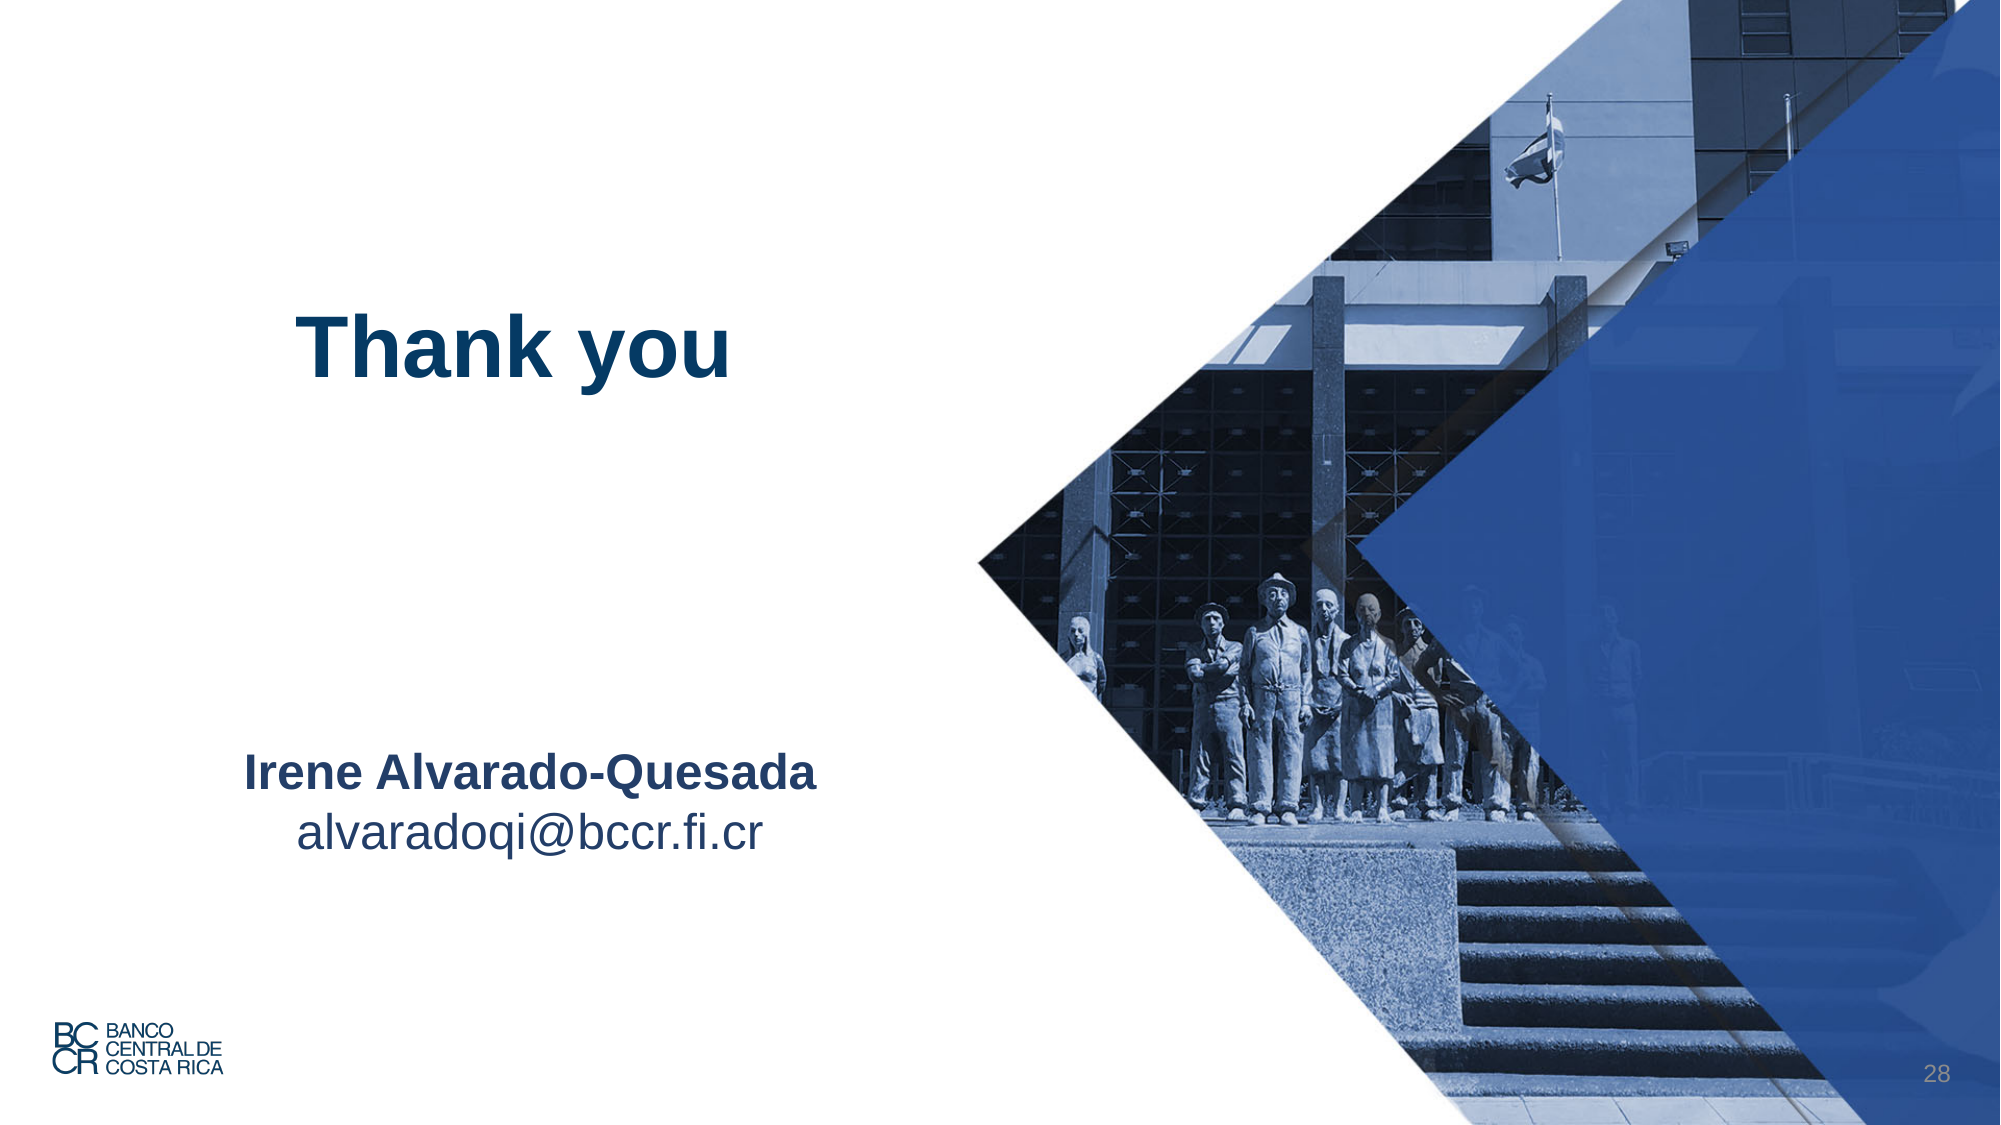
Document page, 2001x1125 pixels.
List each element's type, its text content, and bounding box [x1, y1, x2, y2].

slide_number 28 [1516, 1042, 1967, 1103]
text_box Thank you [281, 282, 780, 403]
text_box Irene Alvarado-Quesada alvaradoqi@bccr.fi.cr [196, 732, 864, 868]
picture [0, 0, 2000, 1125]
